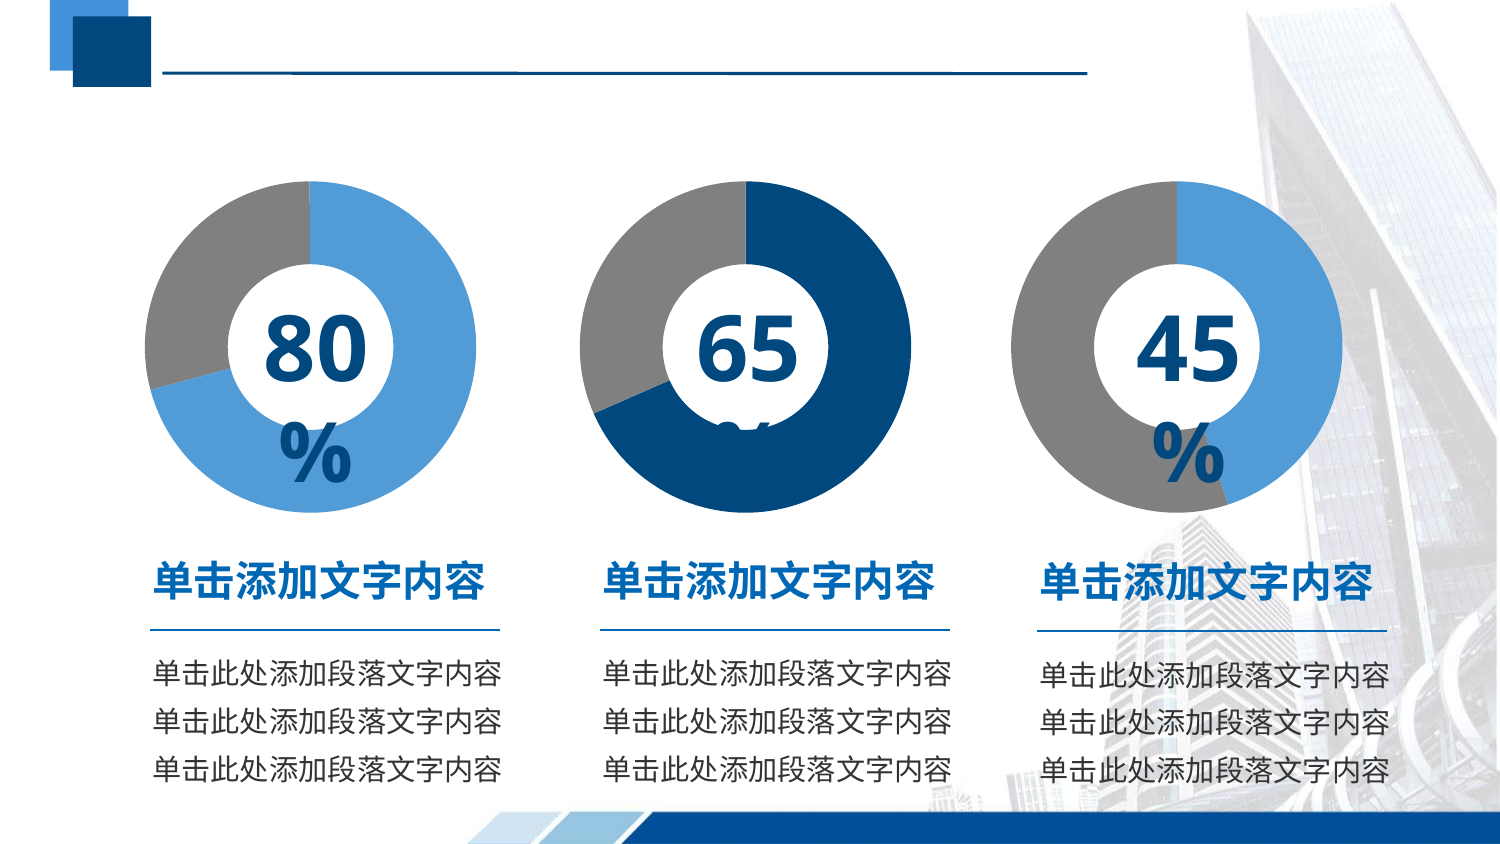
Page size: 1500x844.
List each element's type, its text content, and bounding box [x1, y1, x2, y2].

text_box 单击添加文字内容 [1025, 548, 1425, 614]
chart [543, 159, 948, 532]
text_box 单击此处添加段落文字内容 单击此处添加段落文字内容 单击此处添加段落文字内容 [587, 641, 988, 798]
text_box 单击添加文字内容 [137, 547, 538, 613]
text_box 单击此处添加段落文字内容 单击此处添加段落文字内容 单击此处添加段落文字内容 [1025, 642, 1425, 799]
chart [974, 159, 1379, 532]
chart [108, 159, 513, 532]
text_box 单击此处添加段落文字内容 单击此处添加段落文字内容 单击此处添加段落文字内容 [137, 641, 538, 798]
text_box 单击添加文字内容 [587, 547, 988, 613]
picture [0, 0, 1500, 844]
